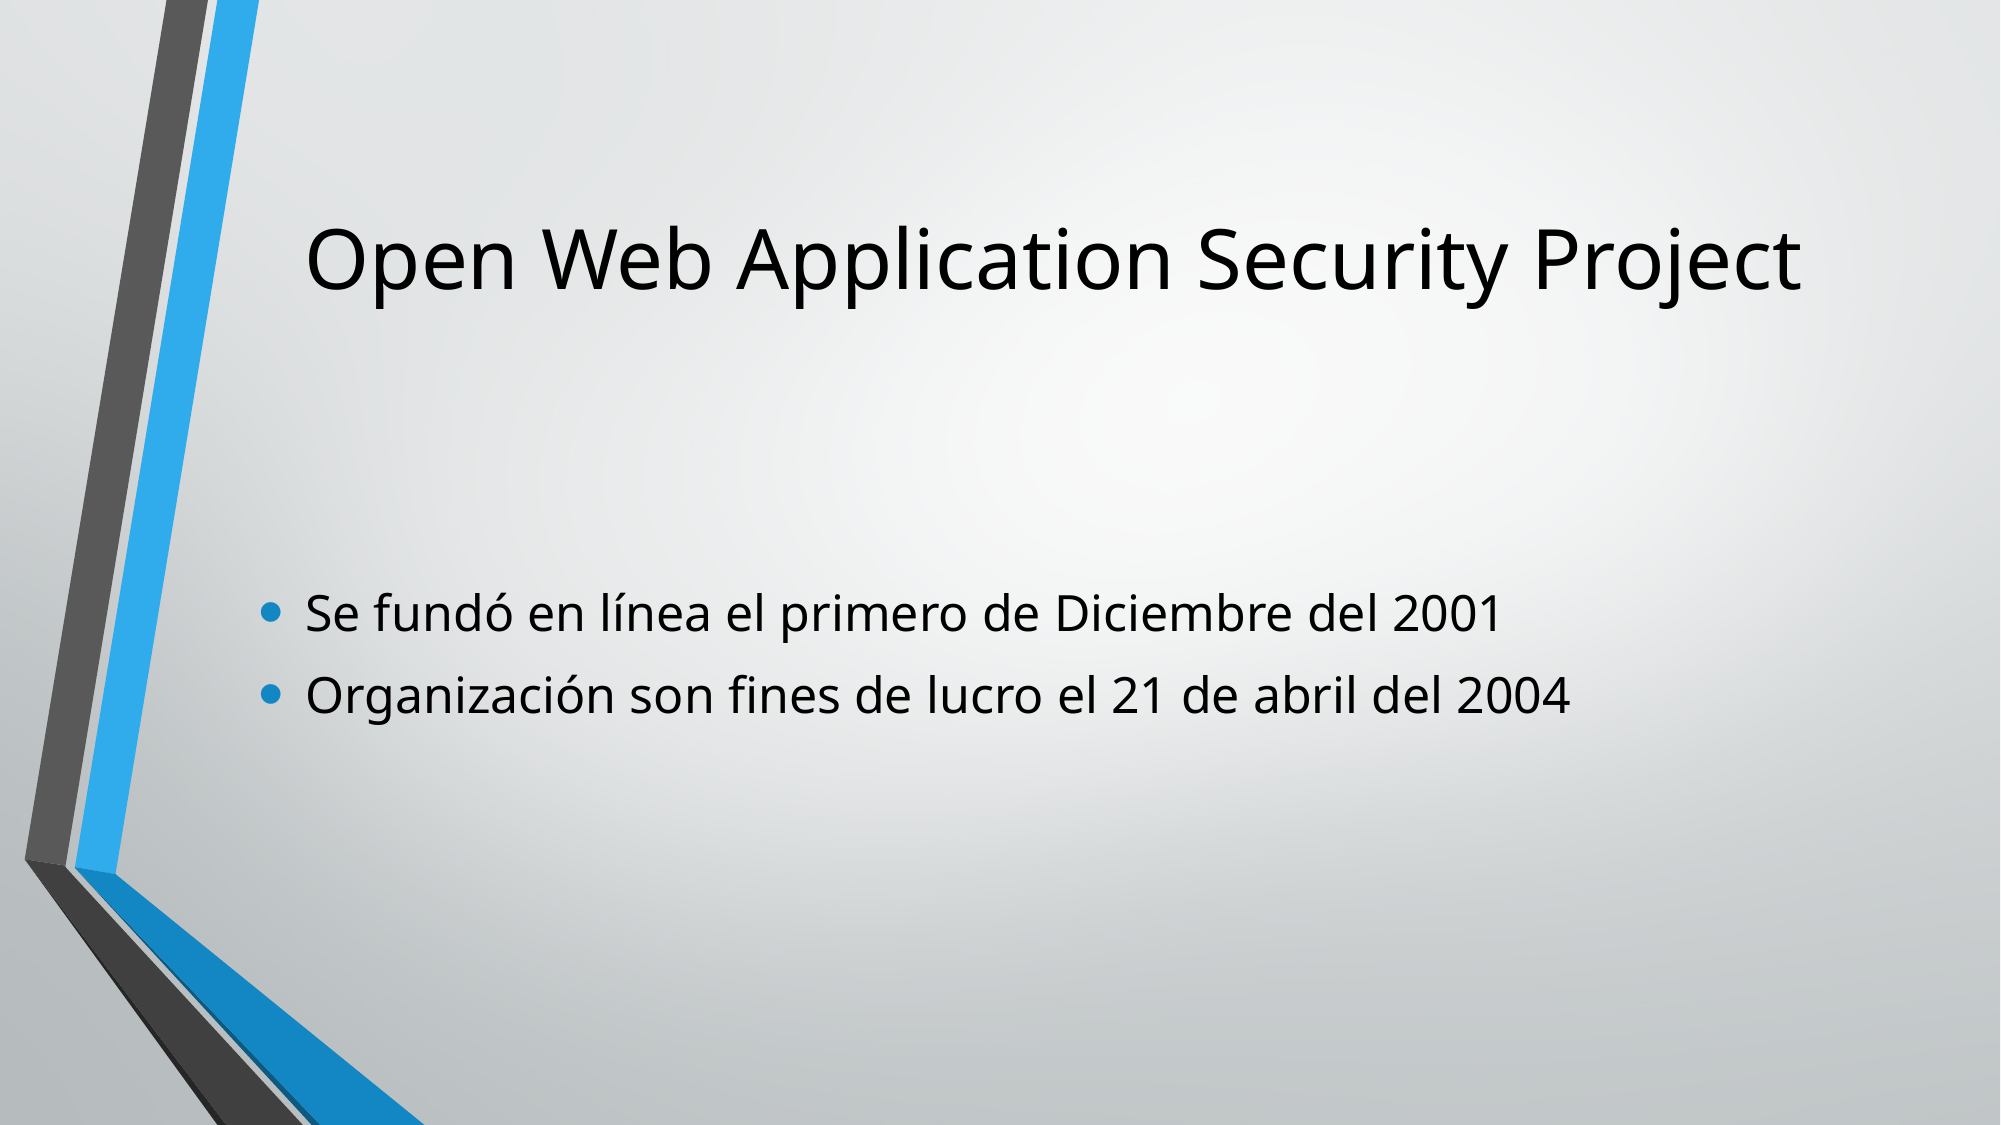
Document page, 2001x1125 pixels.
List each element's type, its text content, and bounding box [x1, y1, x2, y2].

list Se fundó en línea el primero de Diciembre del 2001 Organización son fines de lucro el 21 de abril del 2004 [243, 437, 1887, 950]
title Open Web Application Security Project [243, 112, 1887, 400]
